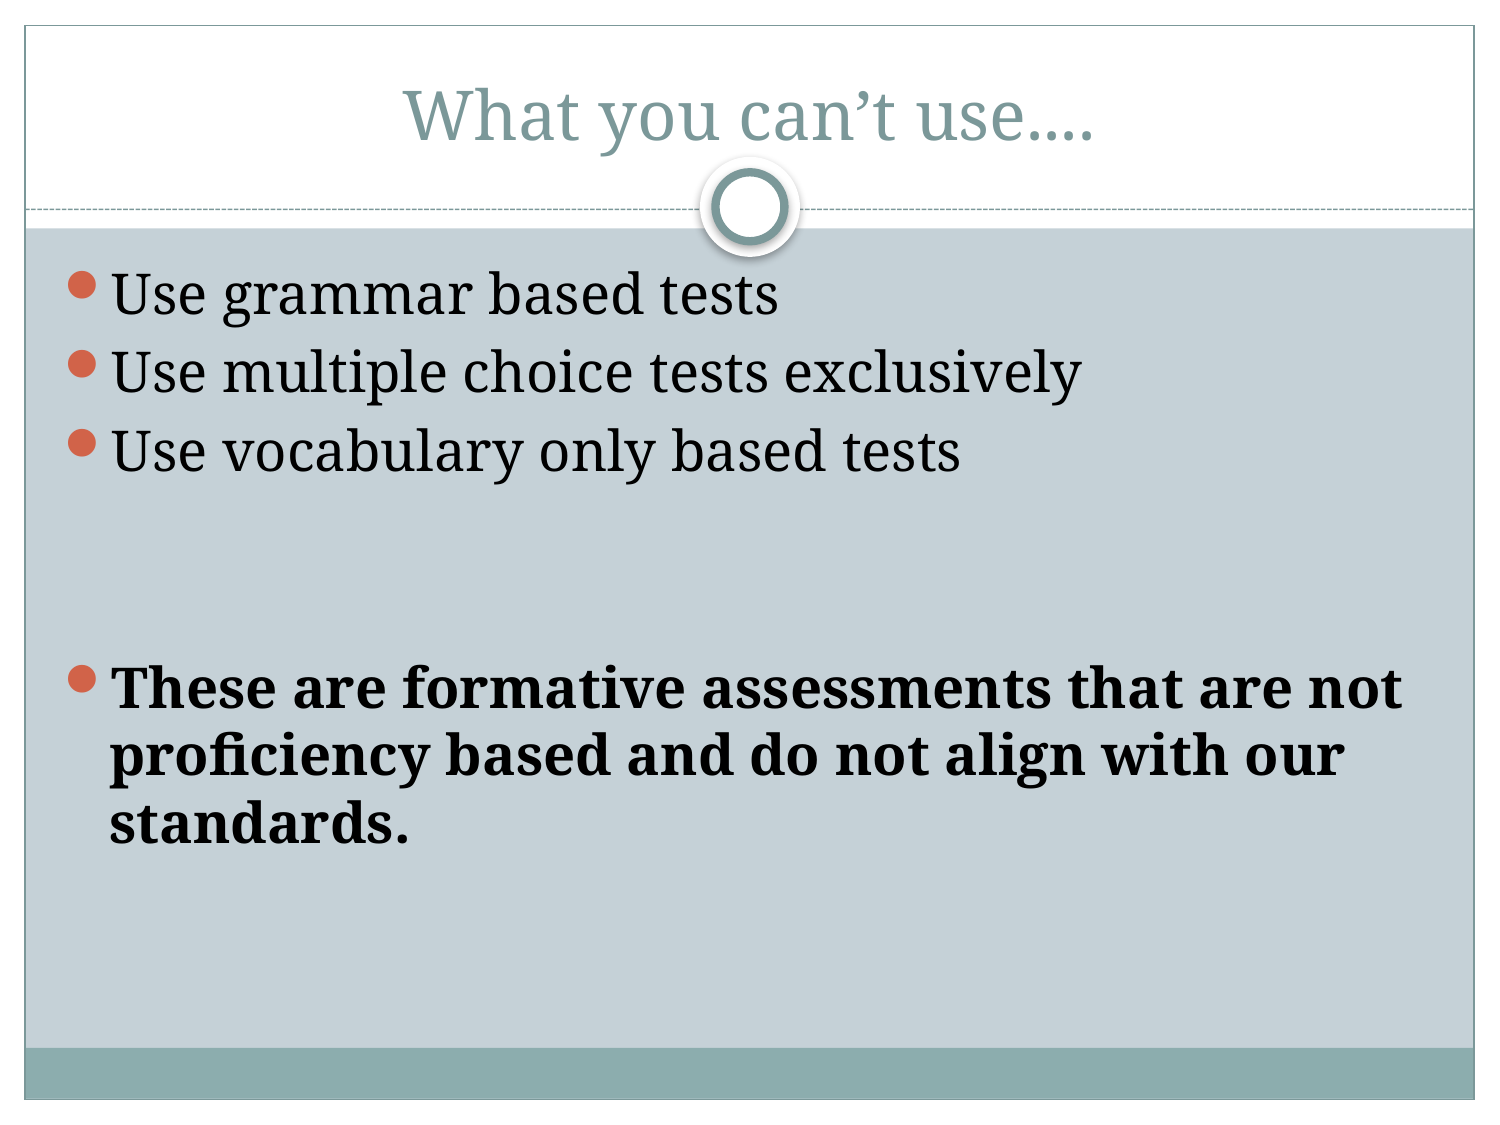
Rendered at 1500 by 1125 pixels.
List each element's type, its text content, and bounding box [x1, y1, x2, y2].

list Use grammar based tests Use multiple choice tests exclusively Use vocabulary only based tests These are formative assessments that are not proficiency based and do not align with our standards. [49, 250, 1445, 1001]
title What you can’t use.... [49, 37, 1450, 162]
